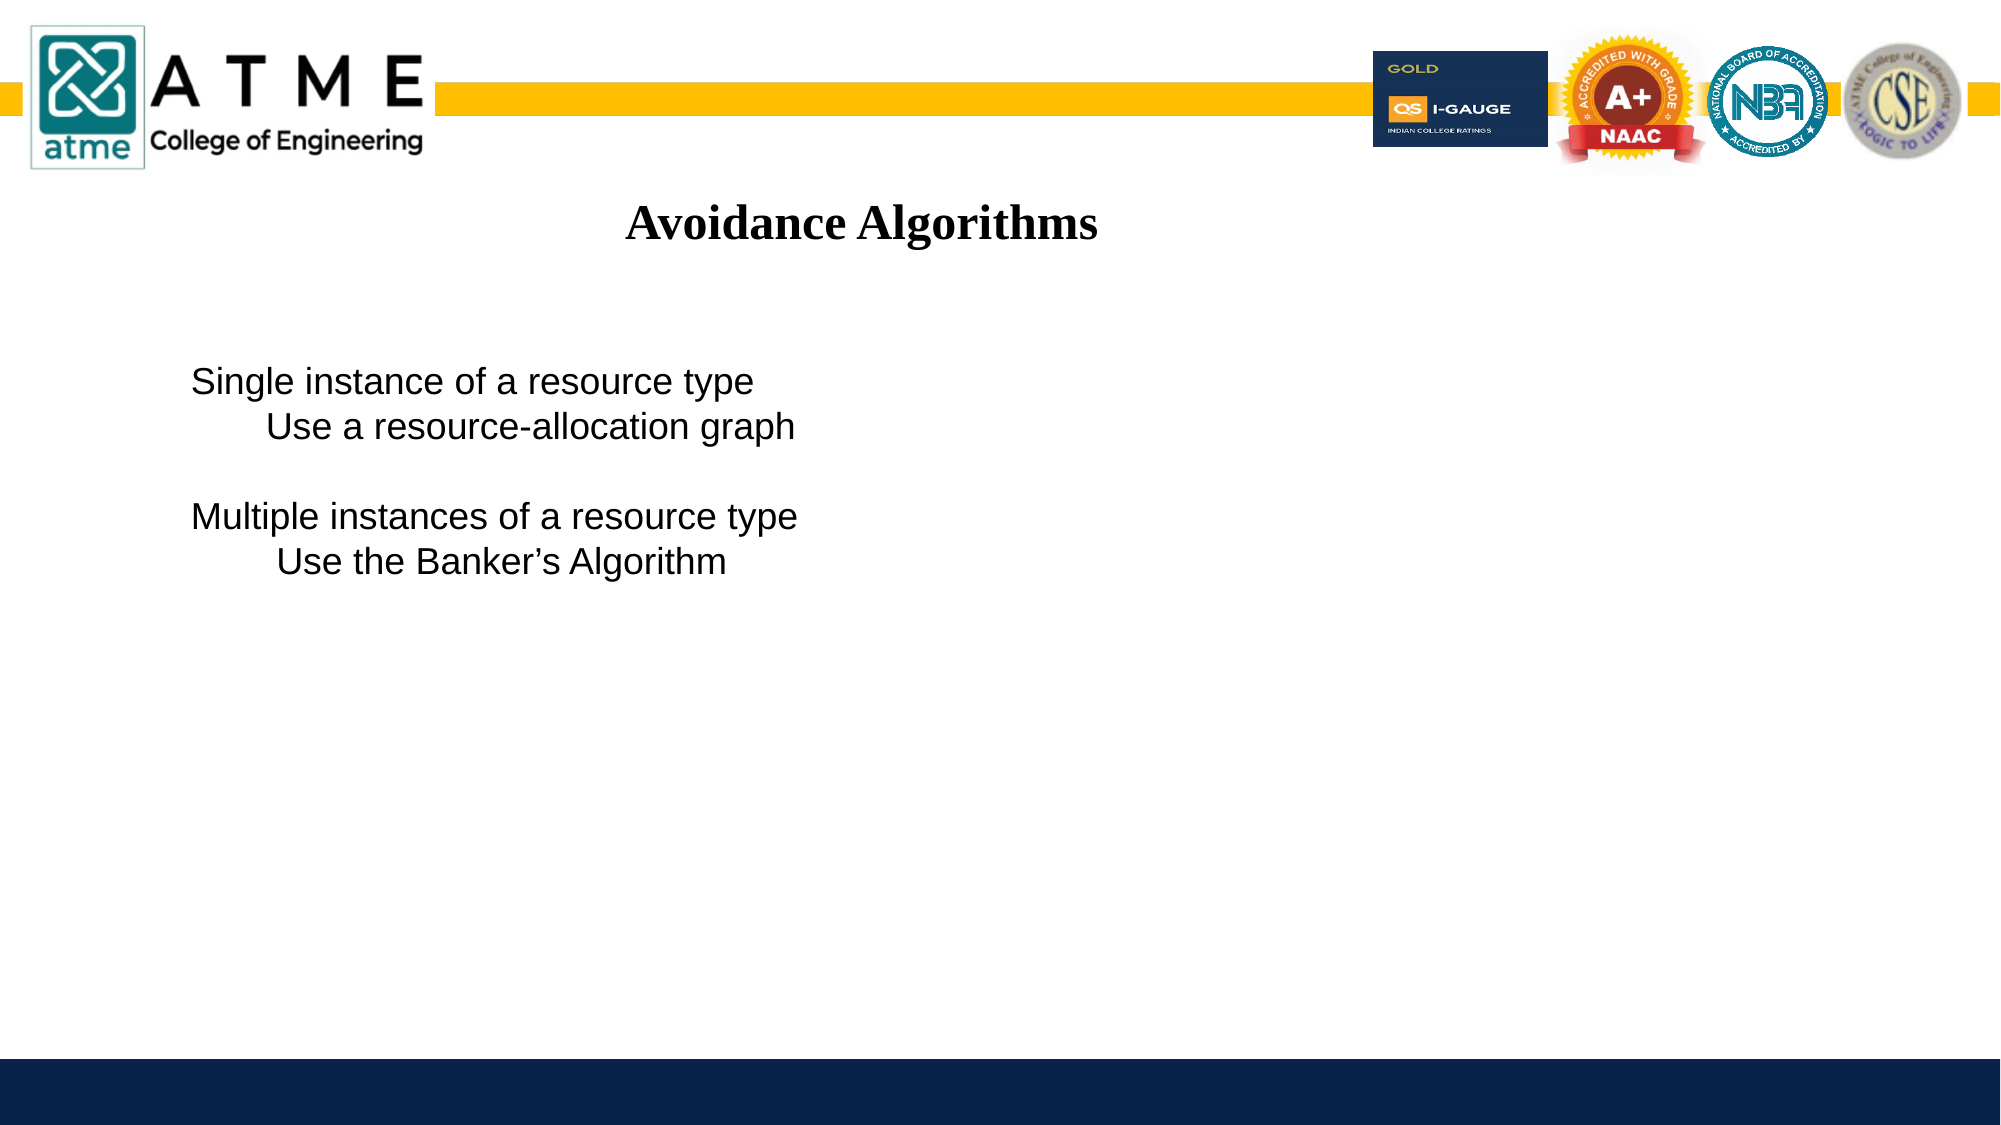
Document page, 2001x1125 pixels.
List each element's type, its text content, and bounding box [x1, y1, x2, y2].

picture [0, 1059, 2001, 1125]
picture [1373, 20, 1828, 180]
title Avoidance Algorithms [610, 181, 1865, 277]
picture [22, 15, 435, 178]
picture [1840, 26, 1968, 176]
list Single instance of a resource type Use a resource-allocation graph Multiple instances of a resource type Use the Banker’s Algorithm [175, 349, 1269, 1086]
